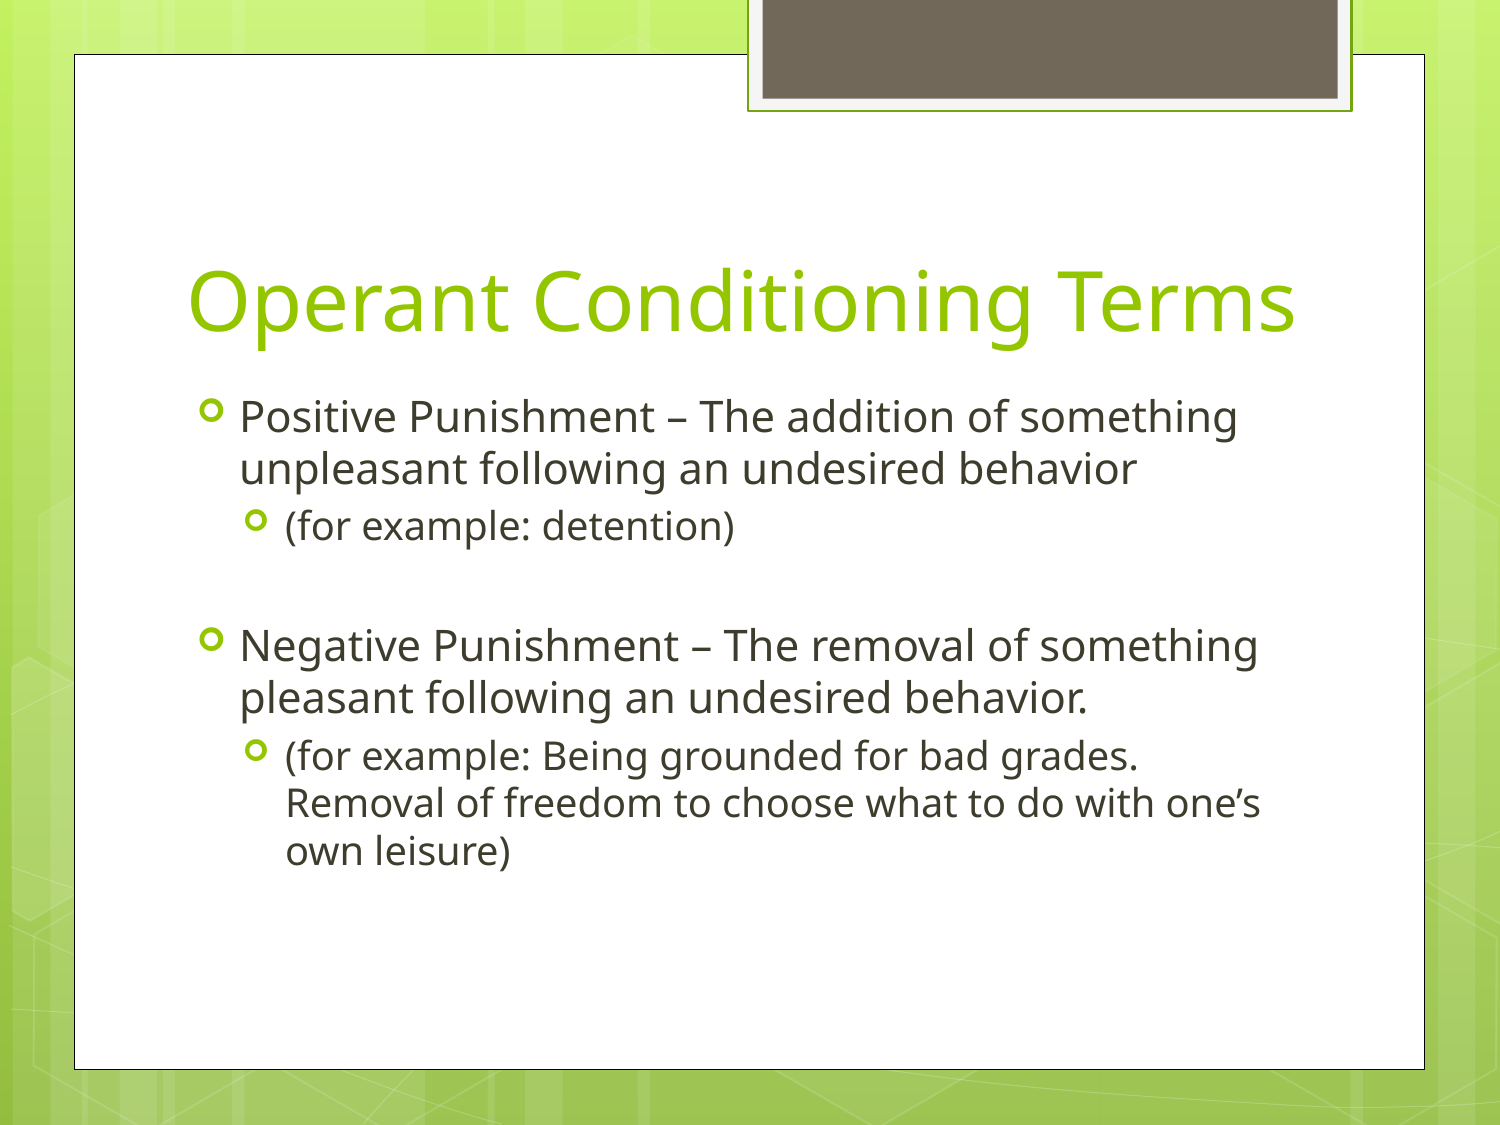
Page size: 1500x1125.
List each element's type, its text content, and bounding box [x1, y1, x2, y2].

title Operant Conditioning Terms [171, 168, 1324, 357]
list Positive Punishment – The addition of something unpleasant following an undesired behavior (for example: detention) Negative Punishment – The removal of something pleasant following an undesired behavior. (for example: Being grounded for bad grades. Removal of freedom to choose what to do with one’s own leisure) [171, 381, 1283, 957]
